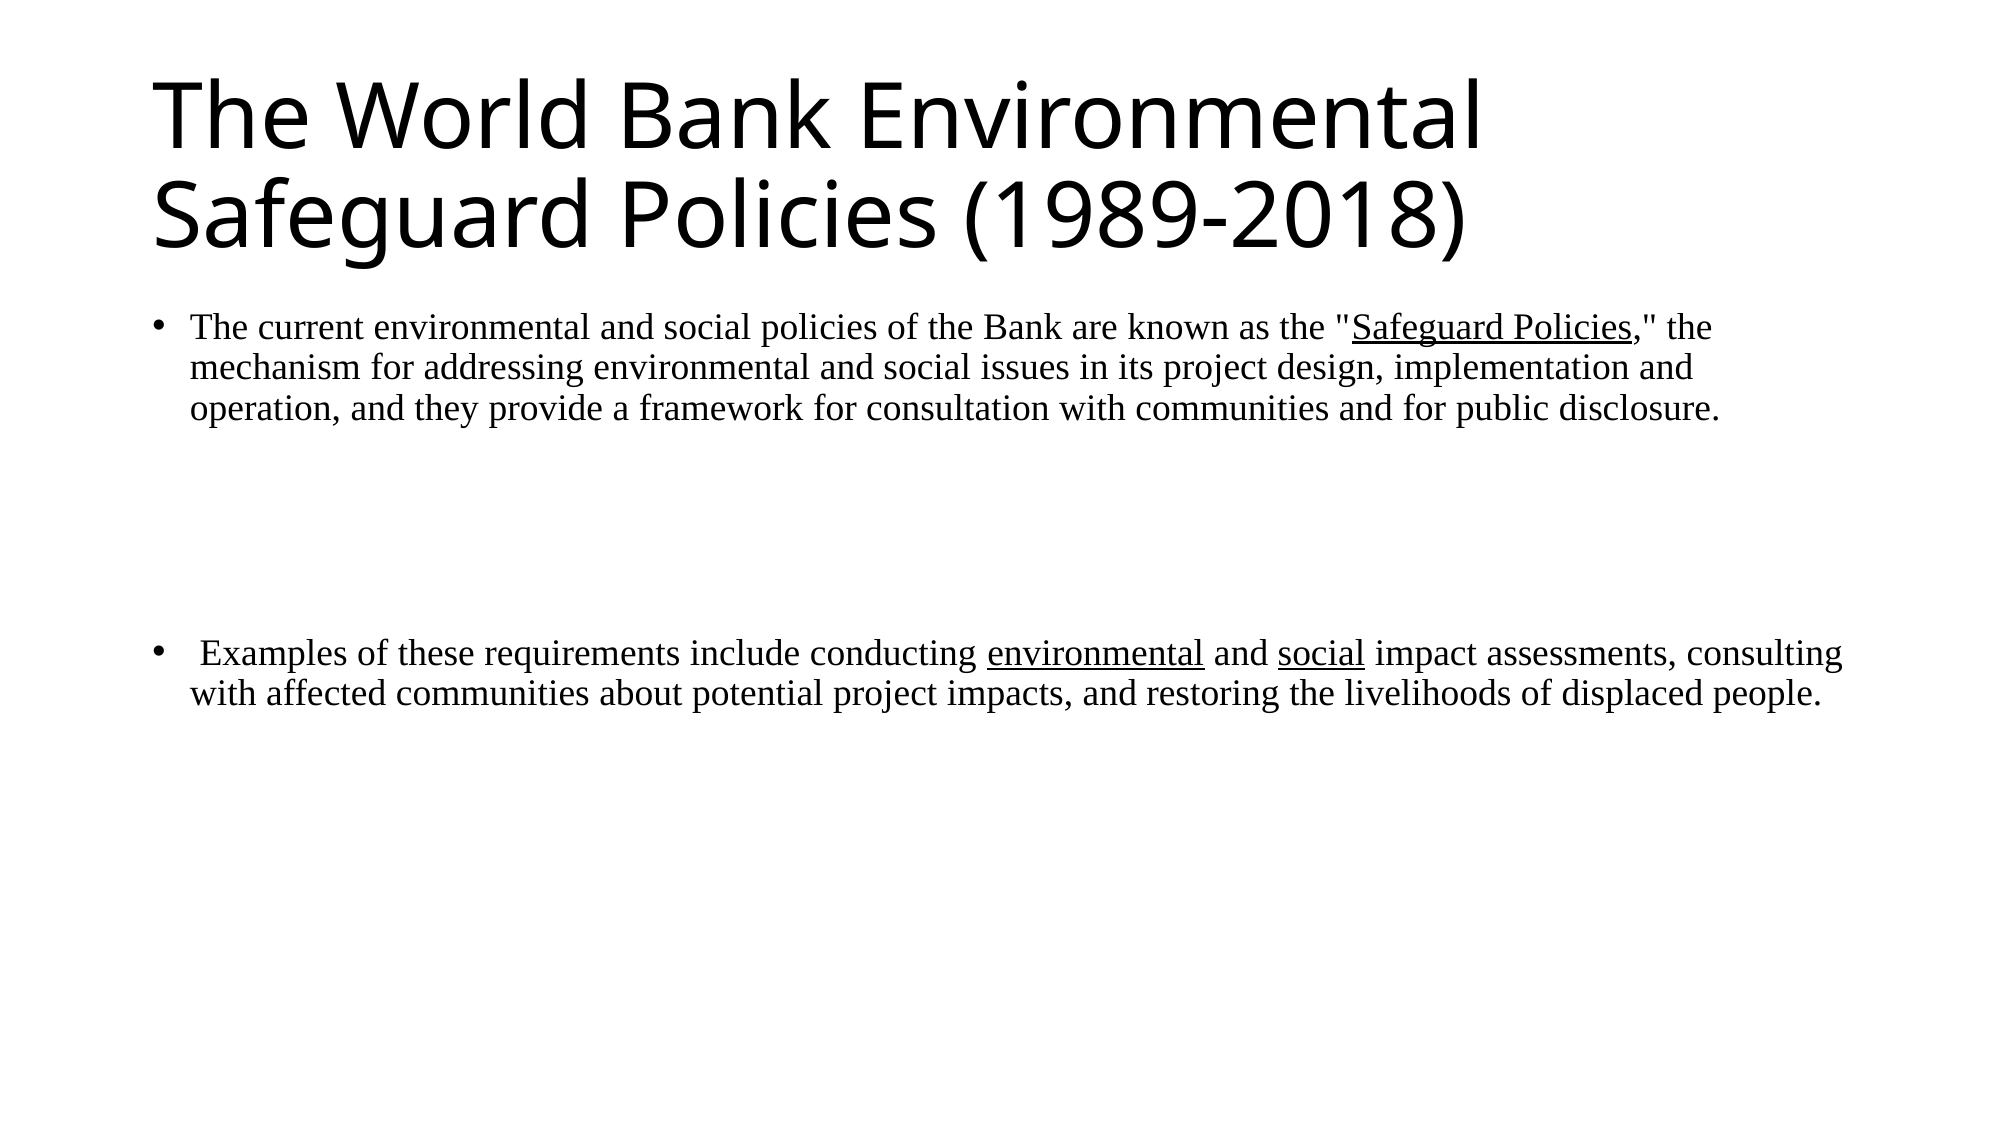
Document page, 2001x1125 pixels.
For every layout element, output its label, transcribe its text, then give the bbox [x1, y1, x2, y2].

title The World Bank Environmental Safeguard Policies (1989-2018) [137, 59, 1863, 278]
list The current environmental and social policies of the Bank are known as the "Safeguard Policies," the mechanism for addressing environmental and social issues in its project design, implementation and operation, and they provide a framework for consultation with communities and for public disclosure. Examples of these requirements include conducting environmental and social impact assessments, consulting with affected communities about potential project impacts, and restoring the livelihoods of displaced people. [137, 299, 1863, 1014]
